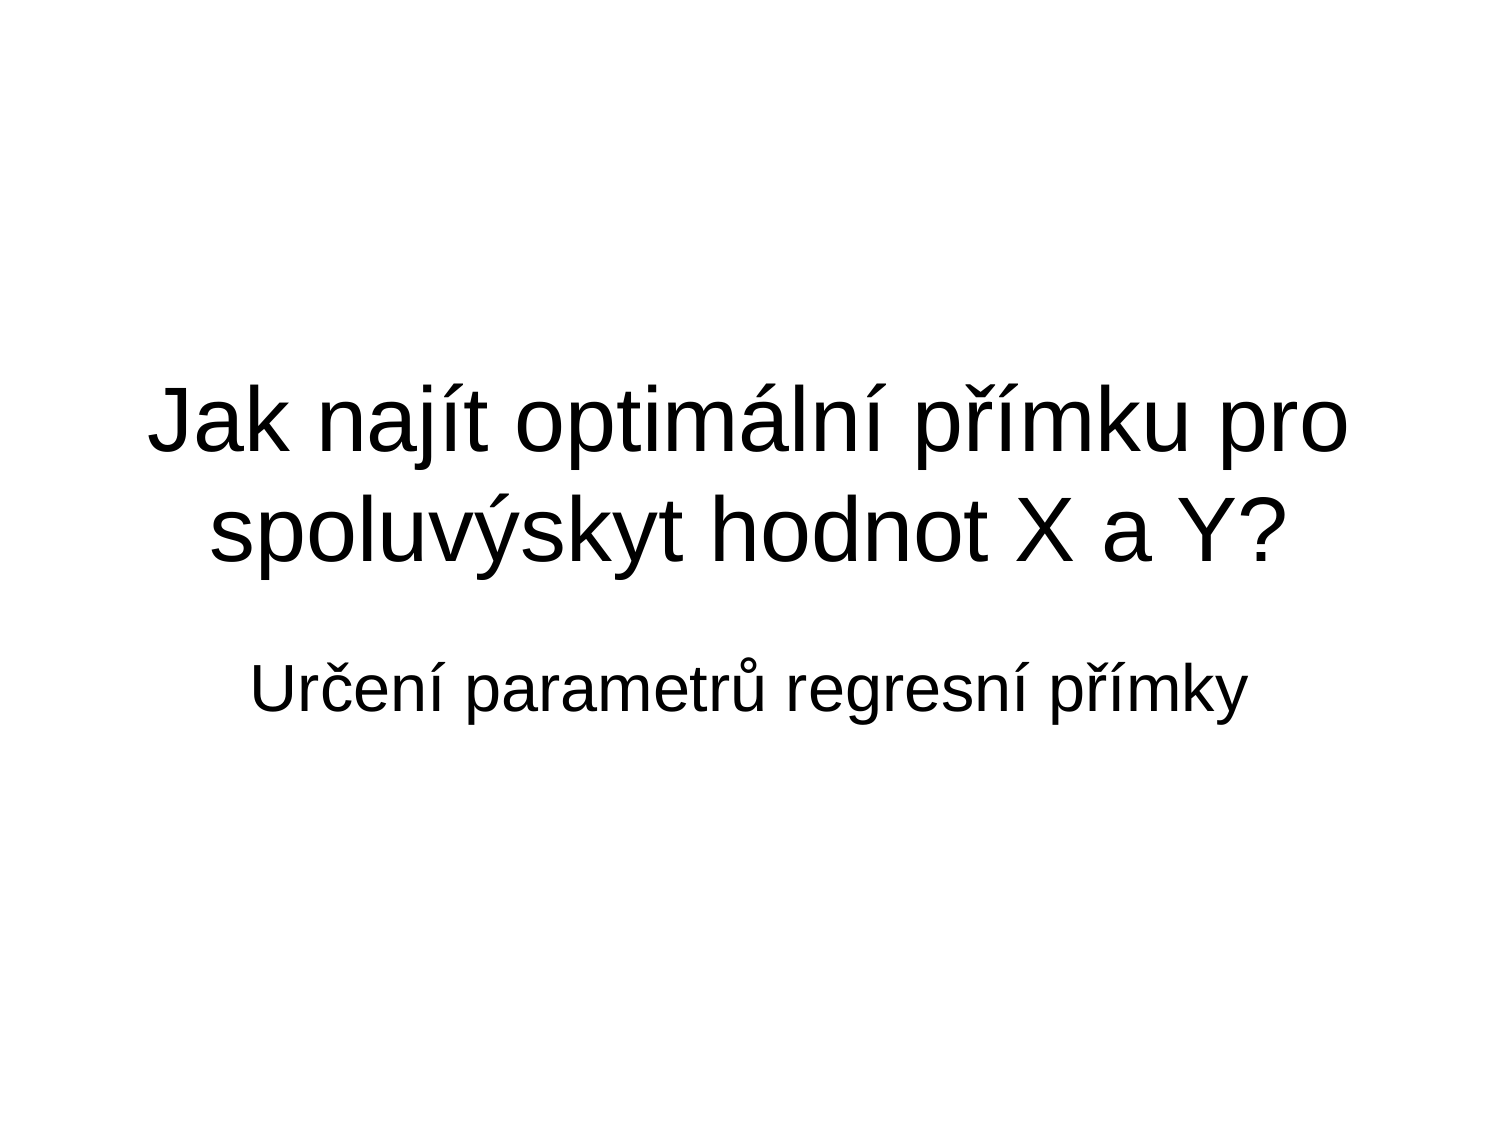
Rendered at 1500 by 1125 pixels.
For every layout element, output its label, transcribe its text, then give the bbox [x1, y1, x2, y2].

title Jak najít optimální přímku pro spoluvýskyt hodnot X a Y? [112, 349, 1388, 591]
subtitle Určení parametrů regresní přímky [225, 637, 1275, 925]
